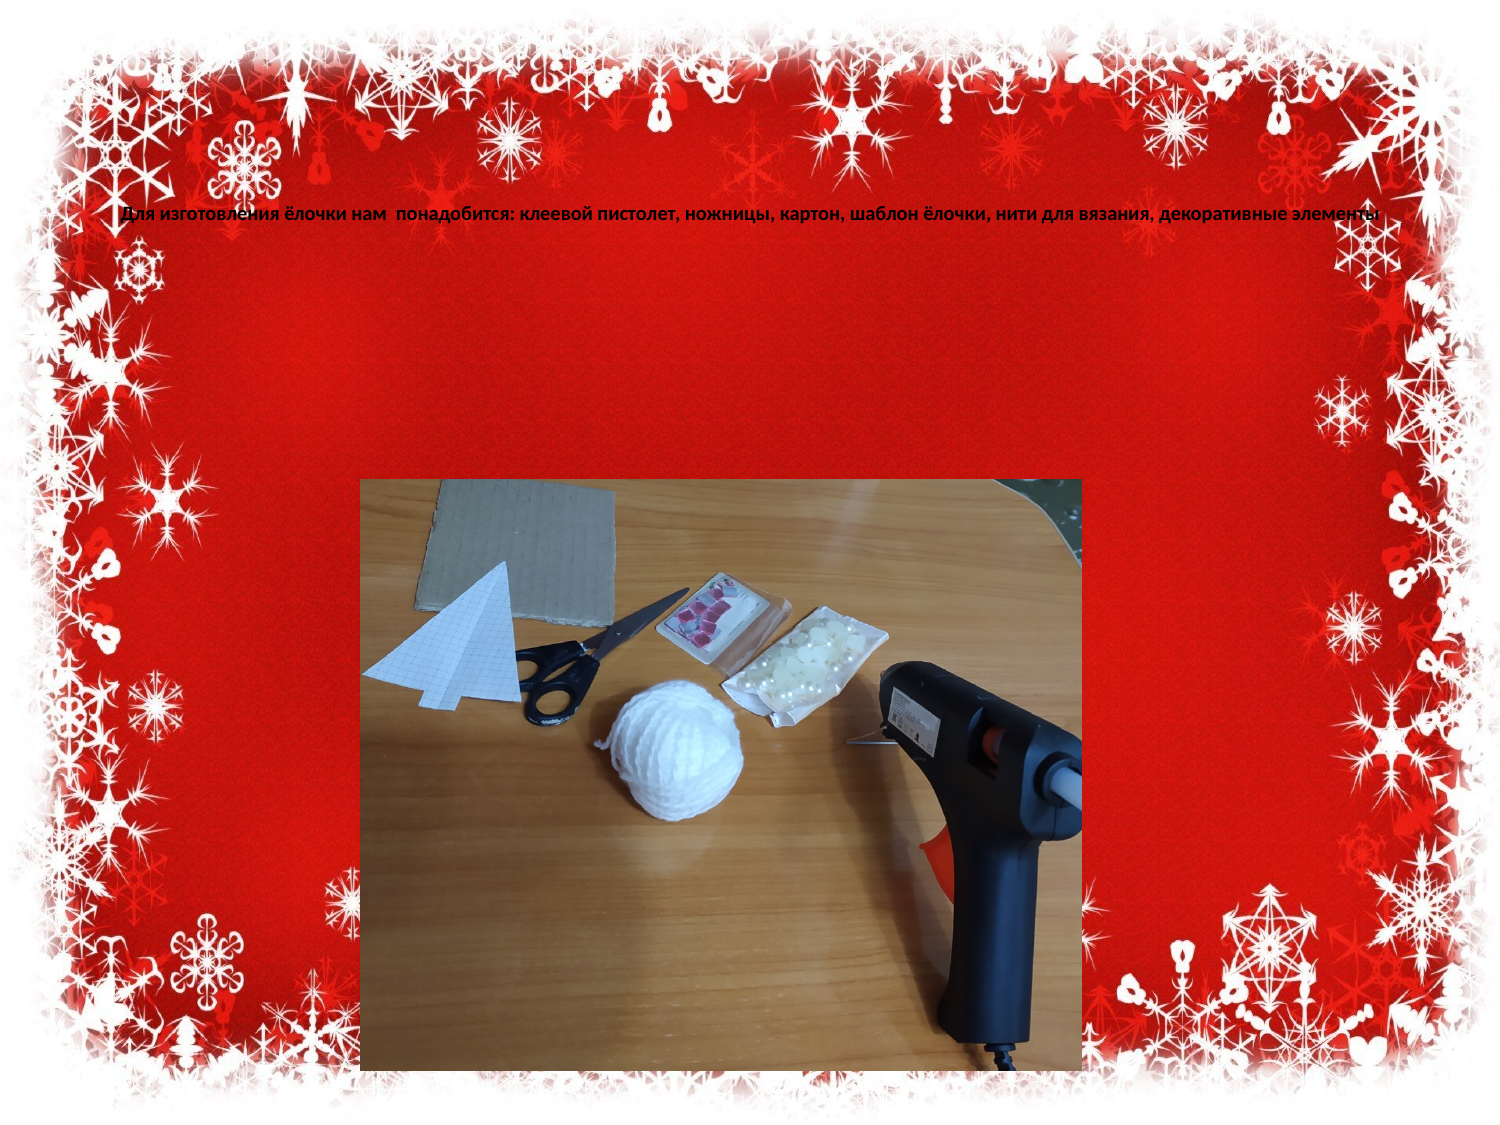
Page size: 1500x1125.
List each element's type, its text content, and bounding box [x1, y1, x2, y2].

picture [0, 0, 1500, 1125]
title Для изготовления ёлочки нам понадобится: клеевой пистолет, ножницы, картон, шаблон ёлочки, нити для вязания, декоративные элементы [75, 45, 1425, 233]
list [359, 479, 1083, 1071]
